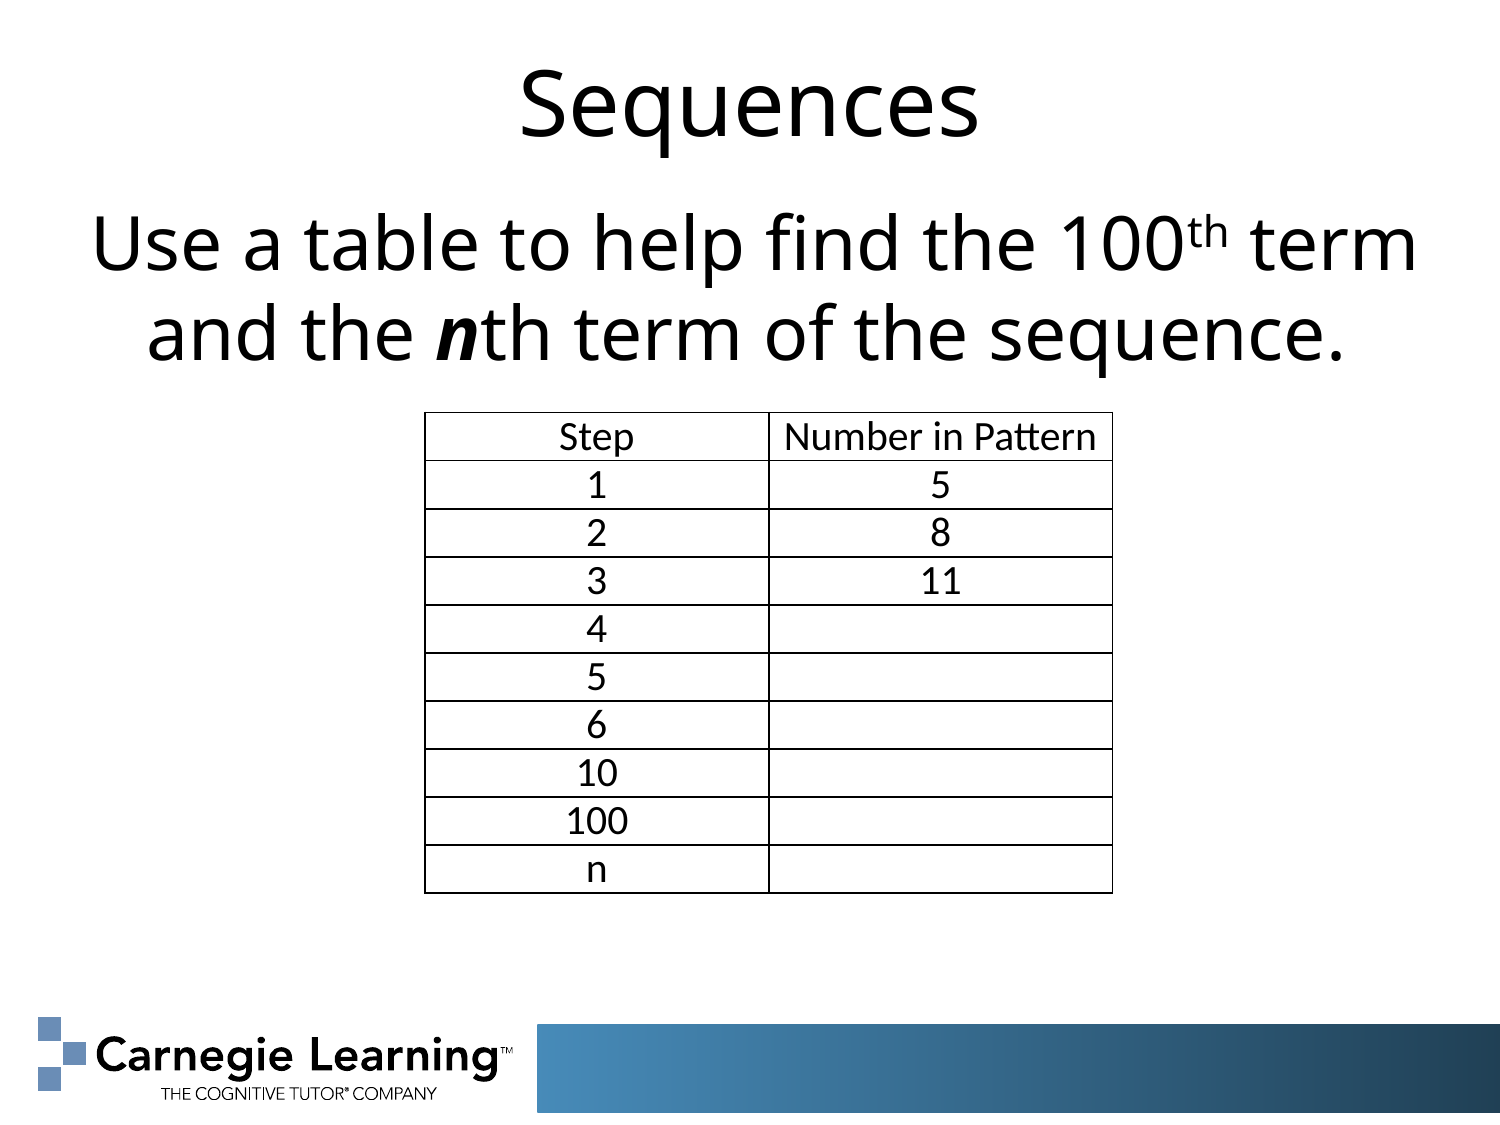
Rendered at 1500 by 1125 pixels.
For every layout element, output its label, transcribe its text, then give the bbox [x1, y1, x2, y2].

table_cell 6 [426, 702, 768, 748]
table_cell 2 [426, 510, 768, 556]
table_header Number in Pattern [770, 413, 1112, 460]
list Use a table to help find the 100th term and the nth term of the sequence. [74, 187, 1500, 426]
table_cell n [426, 846, 768, 892]
table_cell [770, 798, 1112, 844]
table_cell 11 [770, 558, 1112, 604]
table_cell 10 [426, 750, 768, 796]
table_header Step [426, 413, 768, 460]
table_cell 1 [426, 461, 768, 508]
table_cell [770, 606, 1112, 652]
title Sequences [74, 0, 1426, 187]
table_cell [770, 750, 1112, 796]
table_cell 3 [426, 558, 768, 604]
table_cell [770, 846, 1112, 892]
table_cell 100 [426, 798, 768, 844]
table_cell 8 [770, 510, 1112, 556]
table_cell 4 [426, 606, 768, 652]
table_cell 5 [426, 654, 768, 700]
table_cell [770, 654, 1112, 700]
table_cell [770, 702, 1112, 748]
table_cell 5 [770, 461, 1112, 508]
